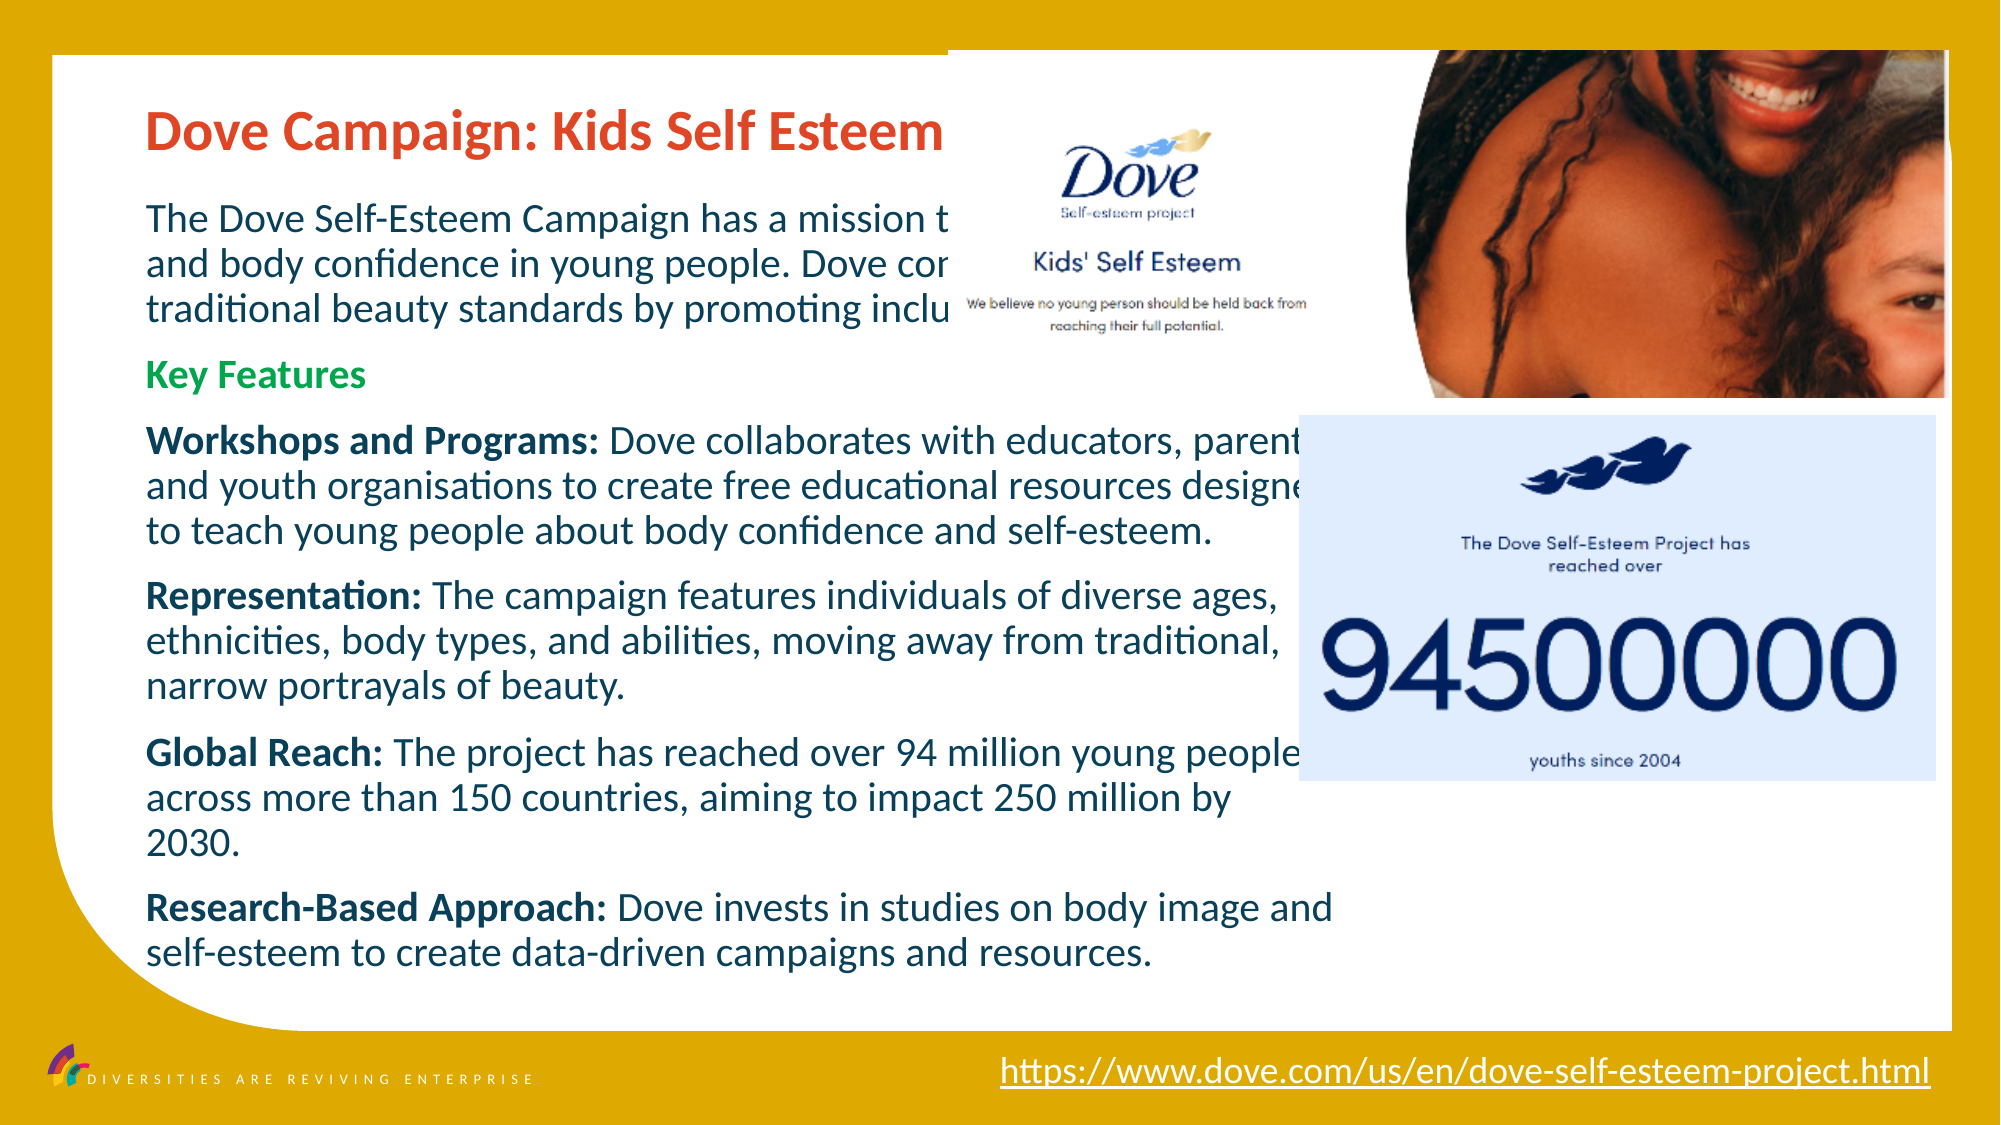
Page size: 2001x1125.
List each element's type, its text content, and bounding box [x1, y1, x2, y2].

list Dove Campaign: Kids Self Esteem [130, 92, 948, 225]
list The Dove Self-Esteem Campaign has a mission to boost self-esteem and body confidence in young people. Dove continues to challenge traditional beauty standards by promoting inclusivity and authenticity. Key Features Workshops and Programs: Dove collaborates with educators, parents, and youth organisations to create free educational resources designed to teach young people about body confidence and self-esteem. Representation: The campaign features individuals of diverse ages, ethnicities, body types, and abilities, moving away from traditional, narrow portrayals of beauty. Global Reach: The project has reached over 94 million young people across more than 150 countries, aiming to impact 250 million by 2030. Research-Based Approach: Dove invests in studies on body image and self-esteem to create data-driven campaigns and resources. [130, 225, 1350, 821]
text_box https://www.dove.com/us/en/dove-self-esteem-project.html [985, 1038, 1986, 1099]
picture [1299, 415, 1936, 781]
picture [948, 50, 1949, 399]
